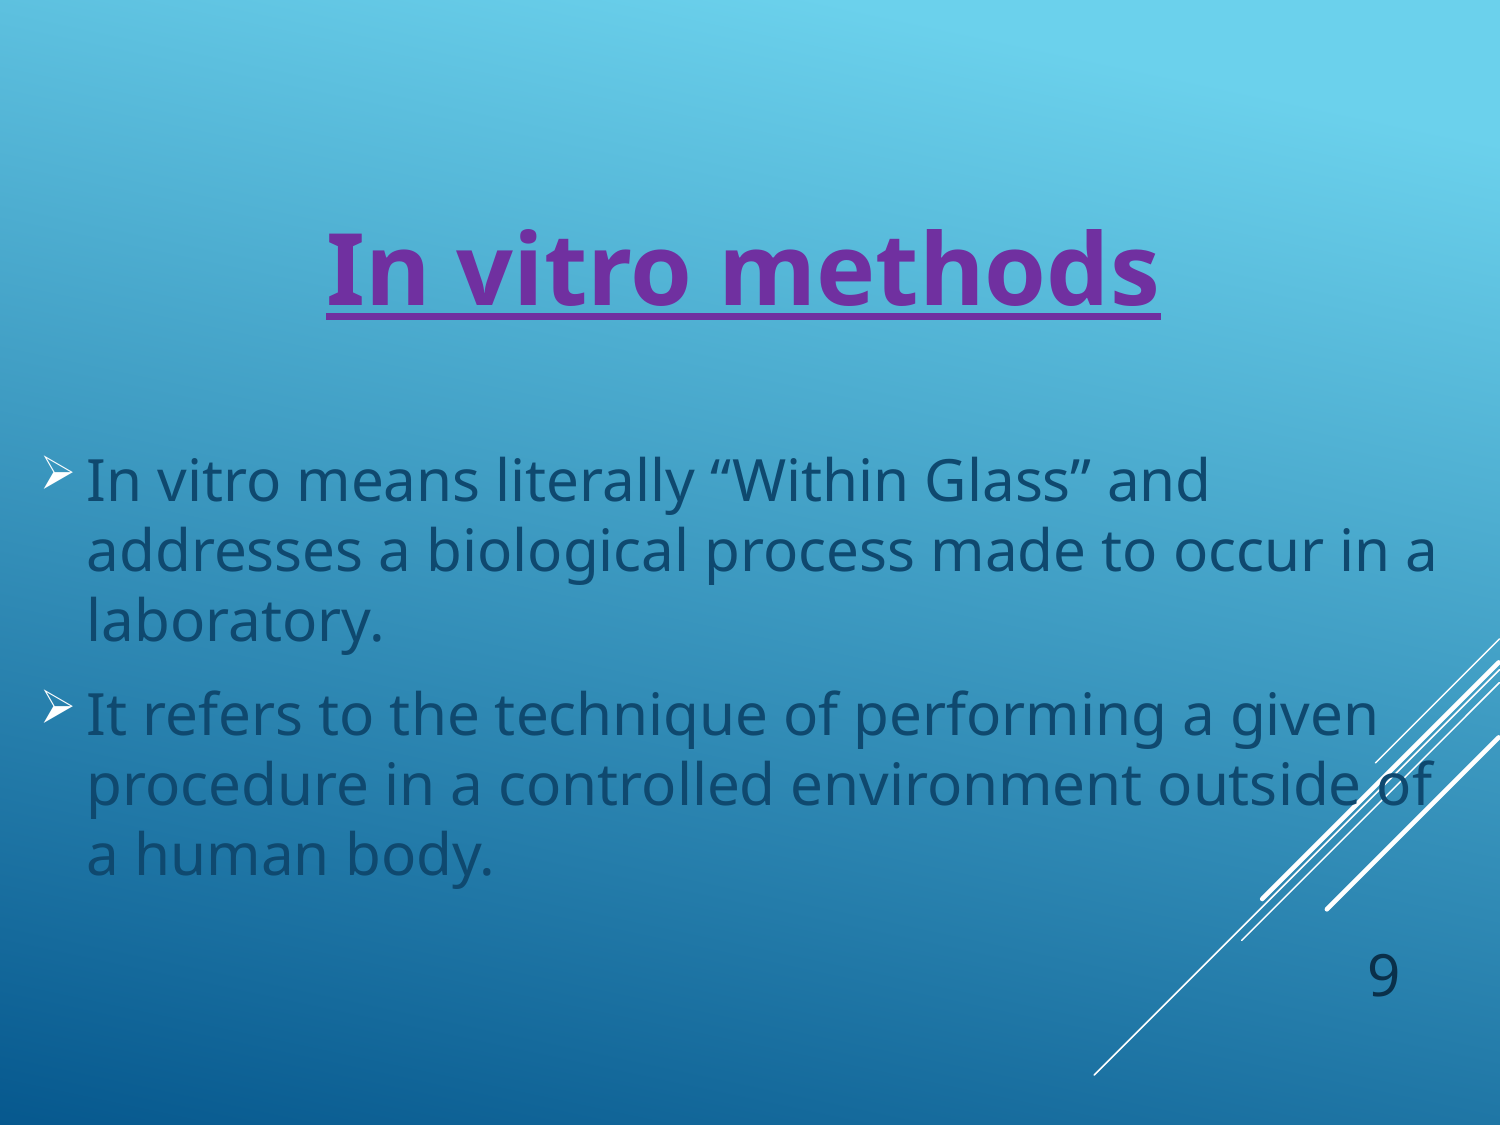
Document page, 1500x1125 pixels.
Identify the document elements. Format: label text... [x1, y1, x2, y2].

slide_number 9 [1275, 915, 1416, 1025]
list In vitro methods In vitro means literally “Within Glass” and addresses a biological process made to occur in a laboratory. It refers to the technique of performing a given procedure in a controlled environment outside of a human body. [24, 87, 1463, 1005]
